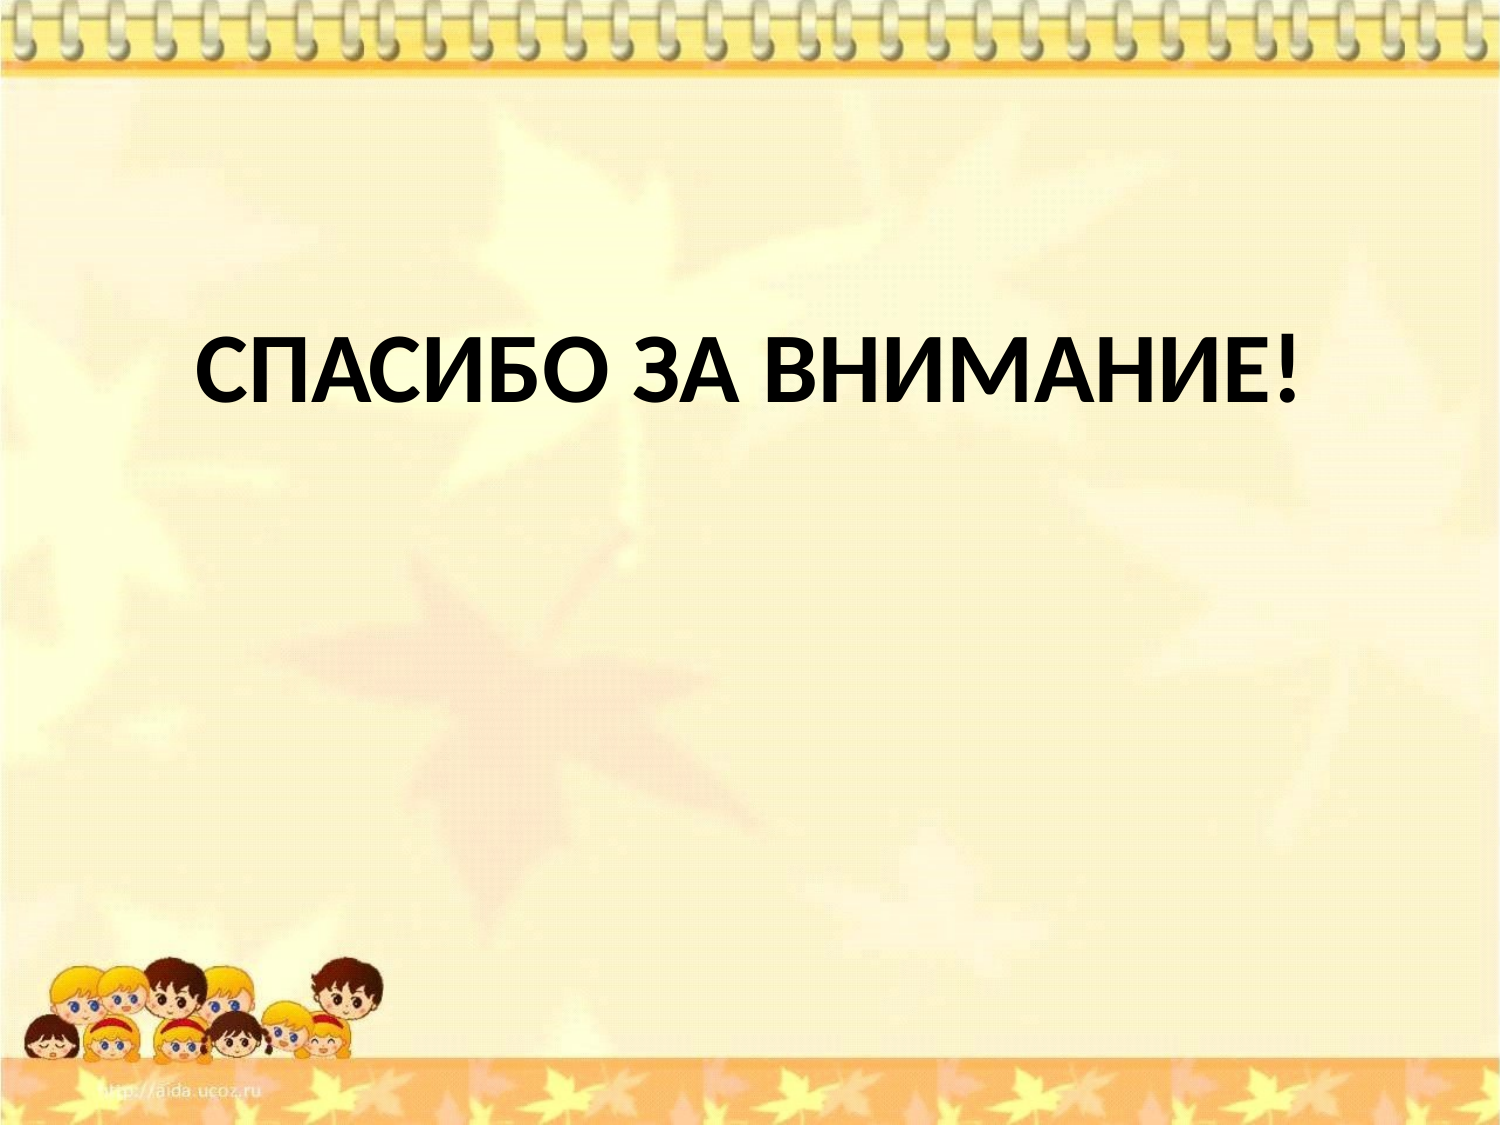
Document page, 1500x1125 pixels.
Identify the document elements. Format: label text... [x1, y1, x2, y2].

list СПАСИБО ЗА ВНИМАНИЕ! [75, 101, 1425, 1005]
picture [0, 0, 1500, 1125]
